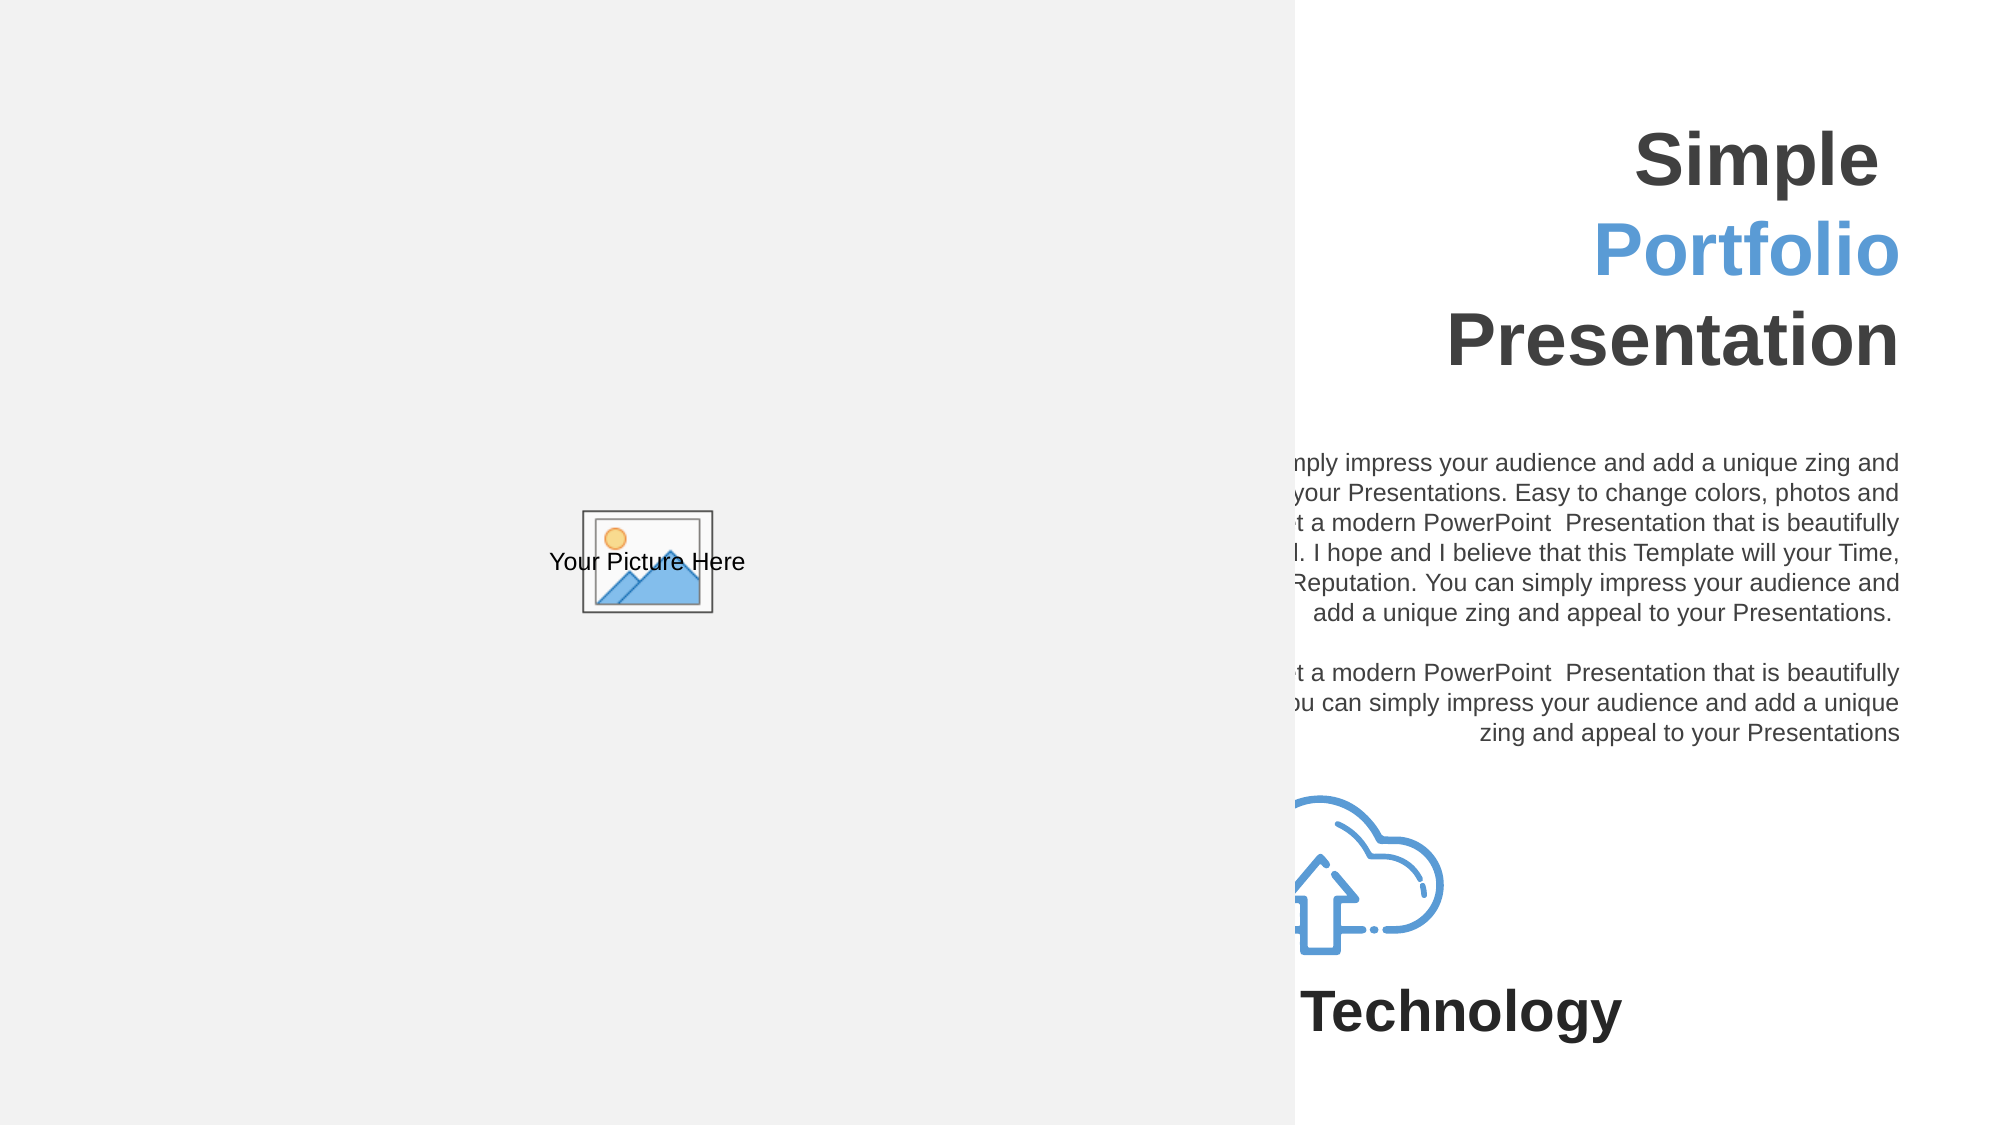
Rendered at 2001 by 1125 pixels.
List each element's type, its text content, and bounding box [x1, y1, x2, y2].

picture [0, 0, 1296, 1125]
text_box You can simply impress your audience and add a unique zing and appeal to your Presentations. Easy to change colors, photos and Text. Get a modern PowerPoint Presentation that is beautifully designed. I hope and I believe that this Template will your Time, Money and Reputation. You can simply impress your audience and add a unique zing and appeal to your Presentations. Get a modern PowerPoint Presentation that is beautifully designed. You can simply impress your audience and add a unique zing and appeal to your Presentations [1296, 439, 1916, 754]
text_box [1296, 870, 1367, 956]
text_box Computing Technology [1296, 965, 1862, 1051]
text_box [1296, 795, 1444, 934]
text_box Simple Portfolio Presentation [1296, 104, 1916, 386]
